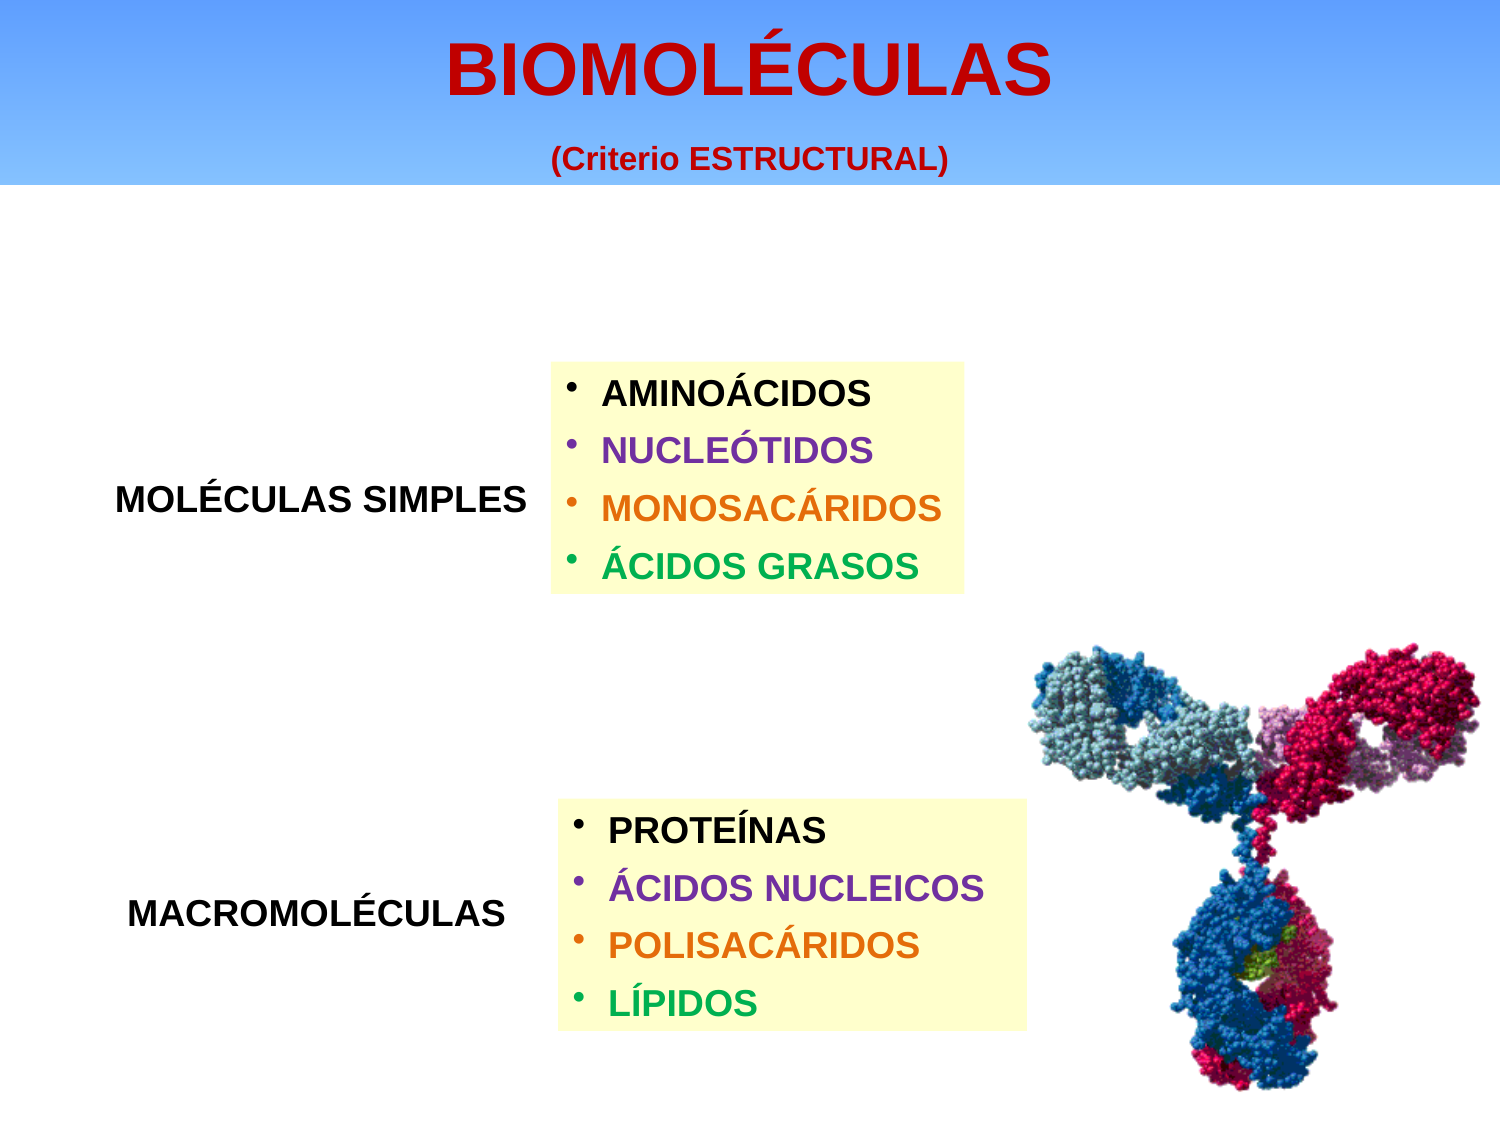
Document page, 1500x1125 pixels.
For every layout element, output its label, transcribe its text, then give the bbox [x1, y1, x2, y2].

text_box MOLÉCULAS SIMPLES [100, 467, 550, 528]
text_box AMINOÁCIDOS NUCLEÓTIDOS MONOSACÁRIDOS ÁCIDOS GRASOS [550, 361, 965, 594]
text_box BIOMOLÉCULAS (Criterio ESTRUCTURAL) [0, 0, 1500, 185]
picture [1027, 642, 1489, 1114]
text_box PROTEÍNAS ÁCIDOS NUCLEICOS POLISACÁRIDOS LÍPIDOS [558, 798, 1022, 1031]
text_box MACROMOLÉCULAS [112, 881, 558, 942]
